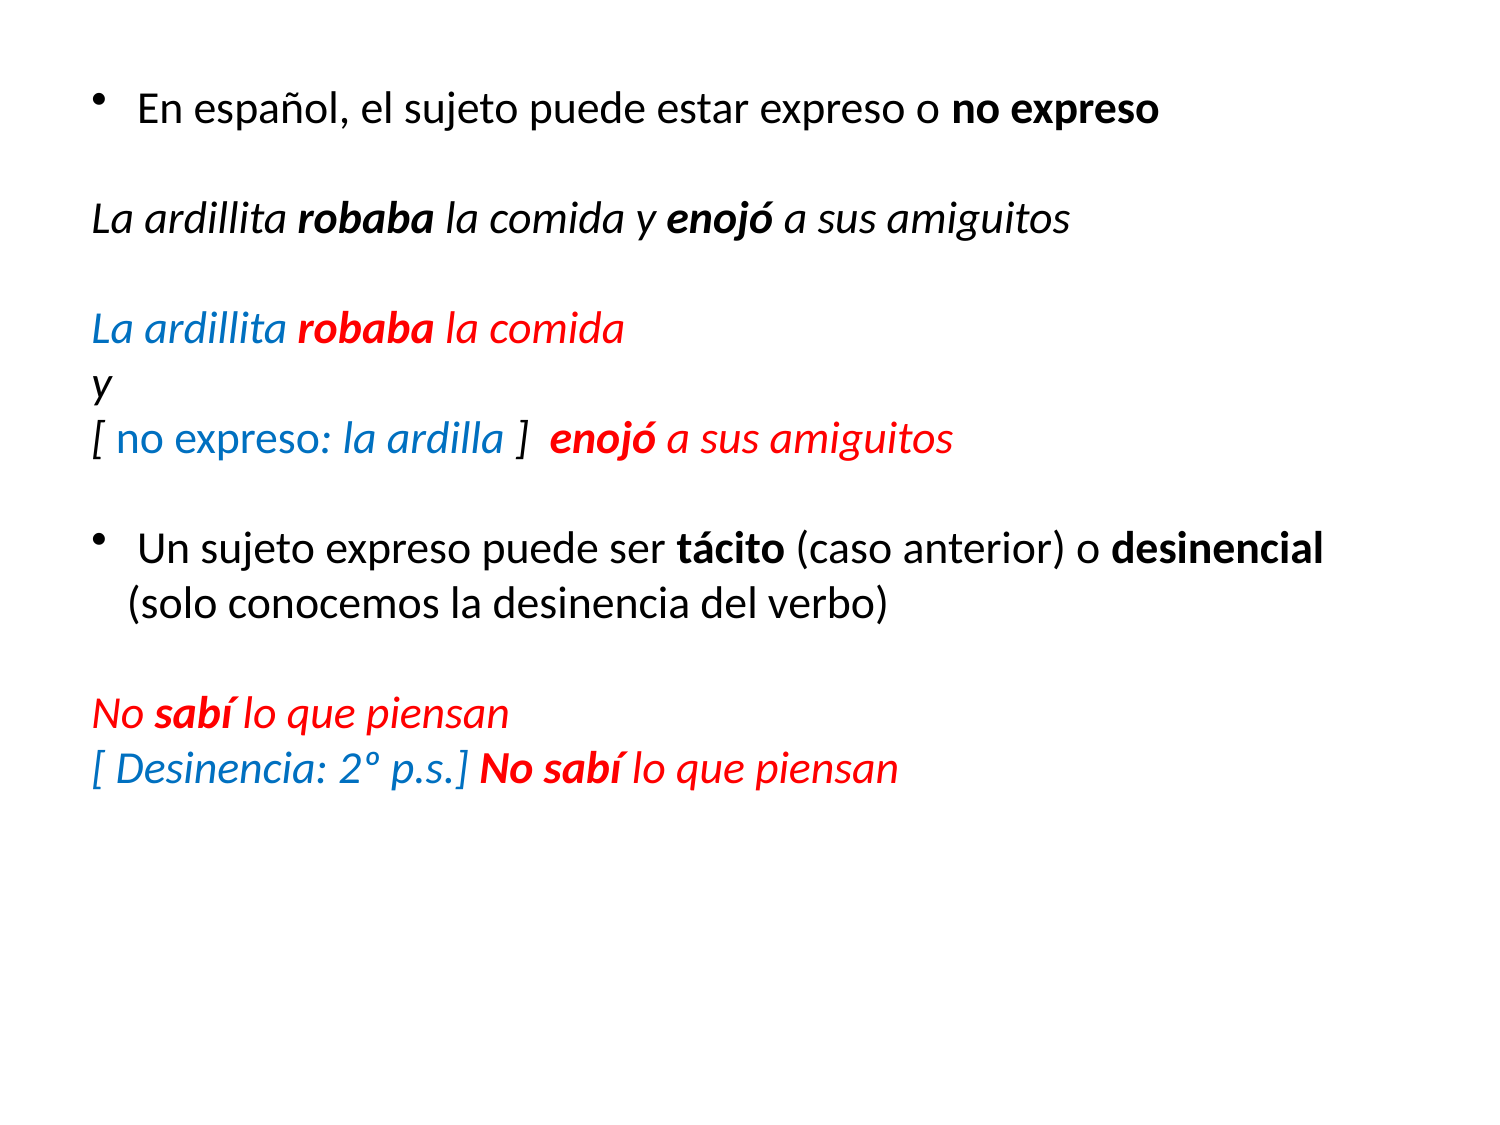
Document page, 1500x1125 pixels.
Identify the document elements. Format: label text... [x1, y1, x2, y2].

text_box En español, el sujeto puede estar expreso o no expreso La ardillita robaba la comida y enojó a sus amiguitos La ardillita robaba la comida y [ no expreso: la ardilla ] enojó a sus amiguitos Un sujeto expreso puede ser tácito (caso anterior) o desinencial (solo conocemos la desinencia del verbo) No sabí lo que piensan [ Desinencia: 2º p.s.] No sabí lo que piensan [76, 70, 1436, 800]
